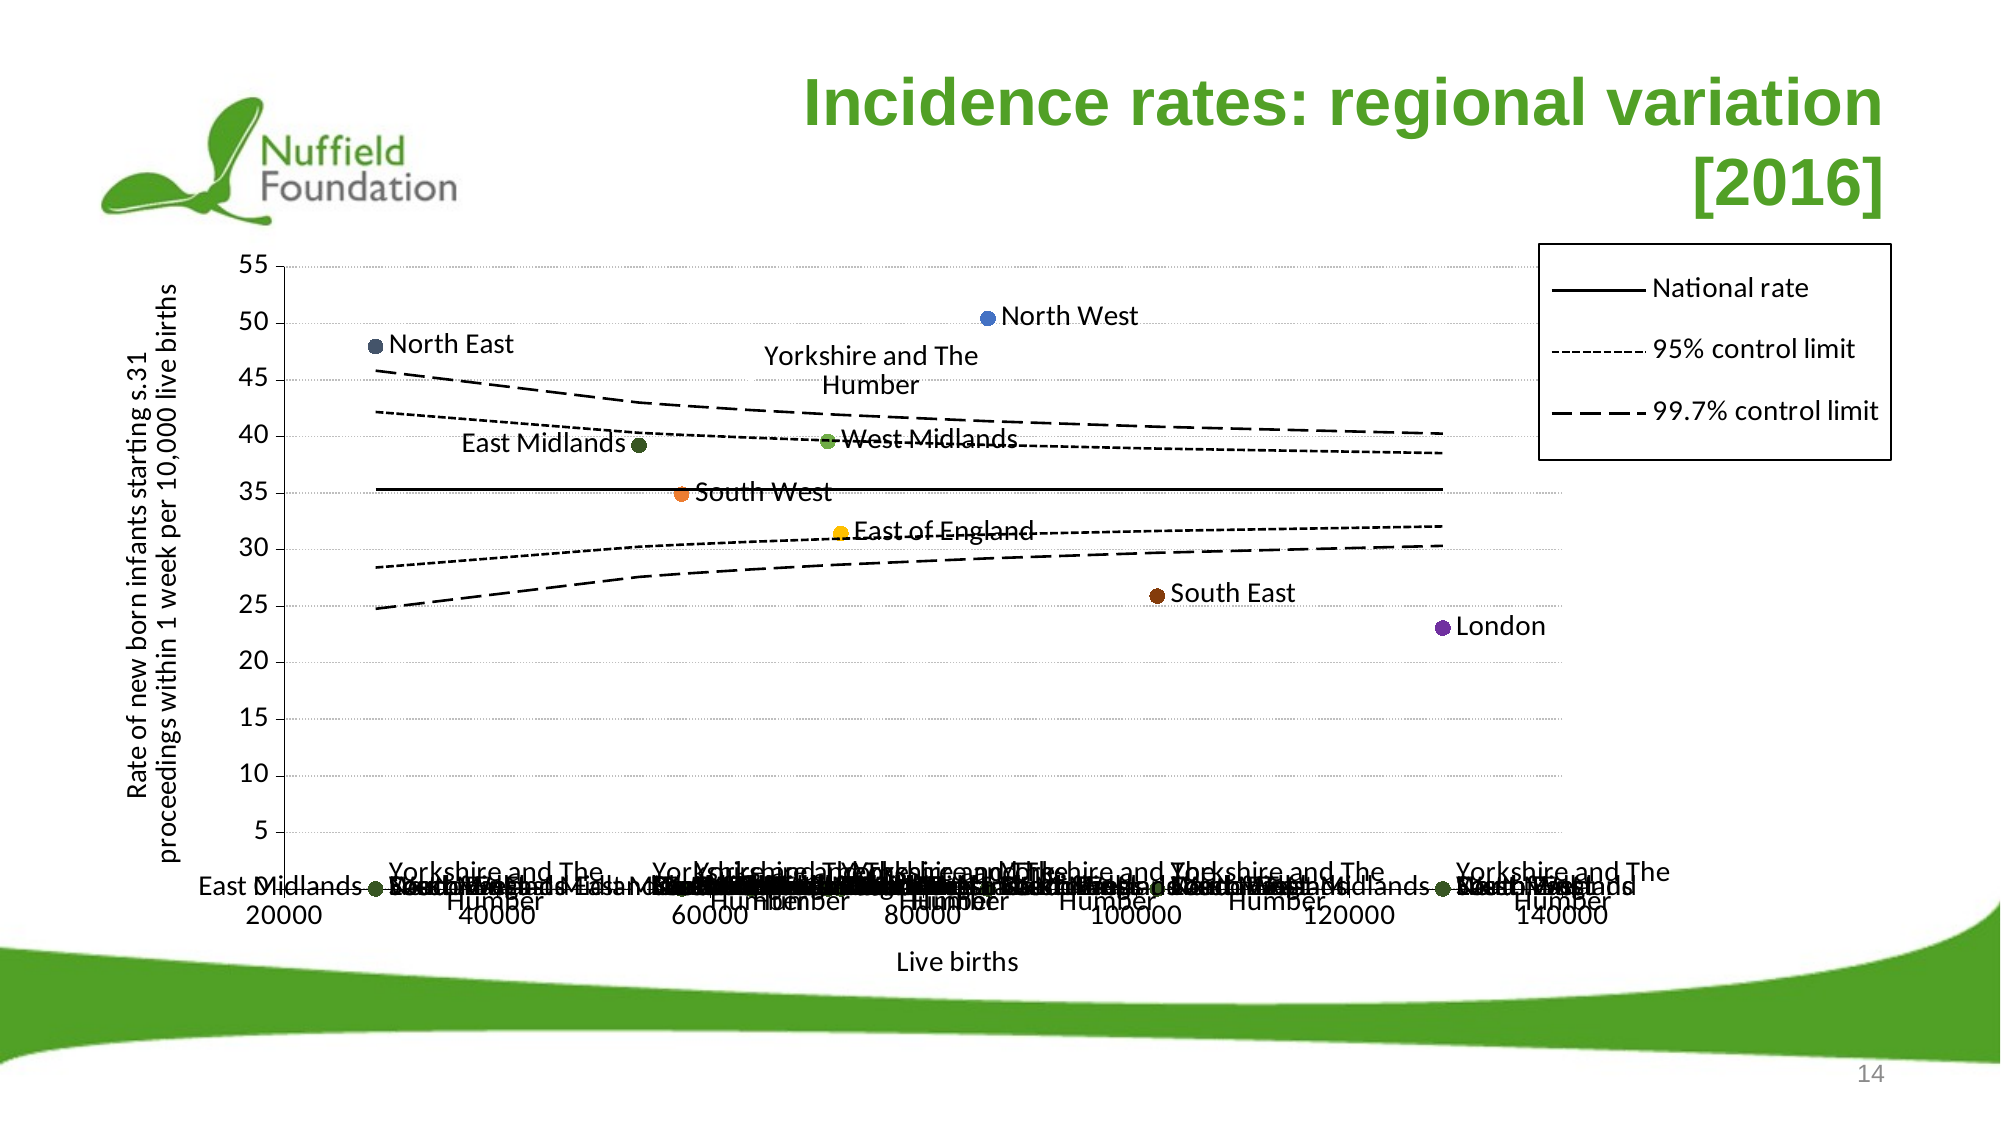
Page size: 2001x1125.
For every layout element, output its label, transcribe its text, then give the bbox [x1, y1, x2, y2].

title Incidence rates: regional variation [2016] [99, 44, 1901, 229]
picture [0, 0, 2001, 1125]
slide_number 14 [1433, 1042, 1900, 1103]
chart [99, 232, 1901, 988]
